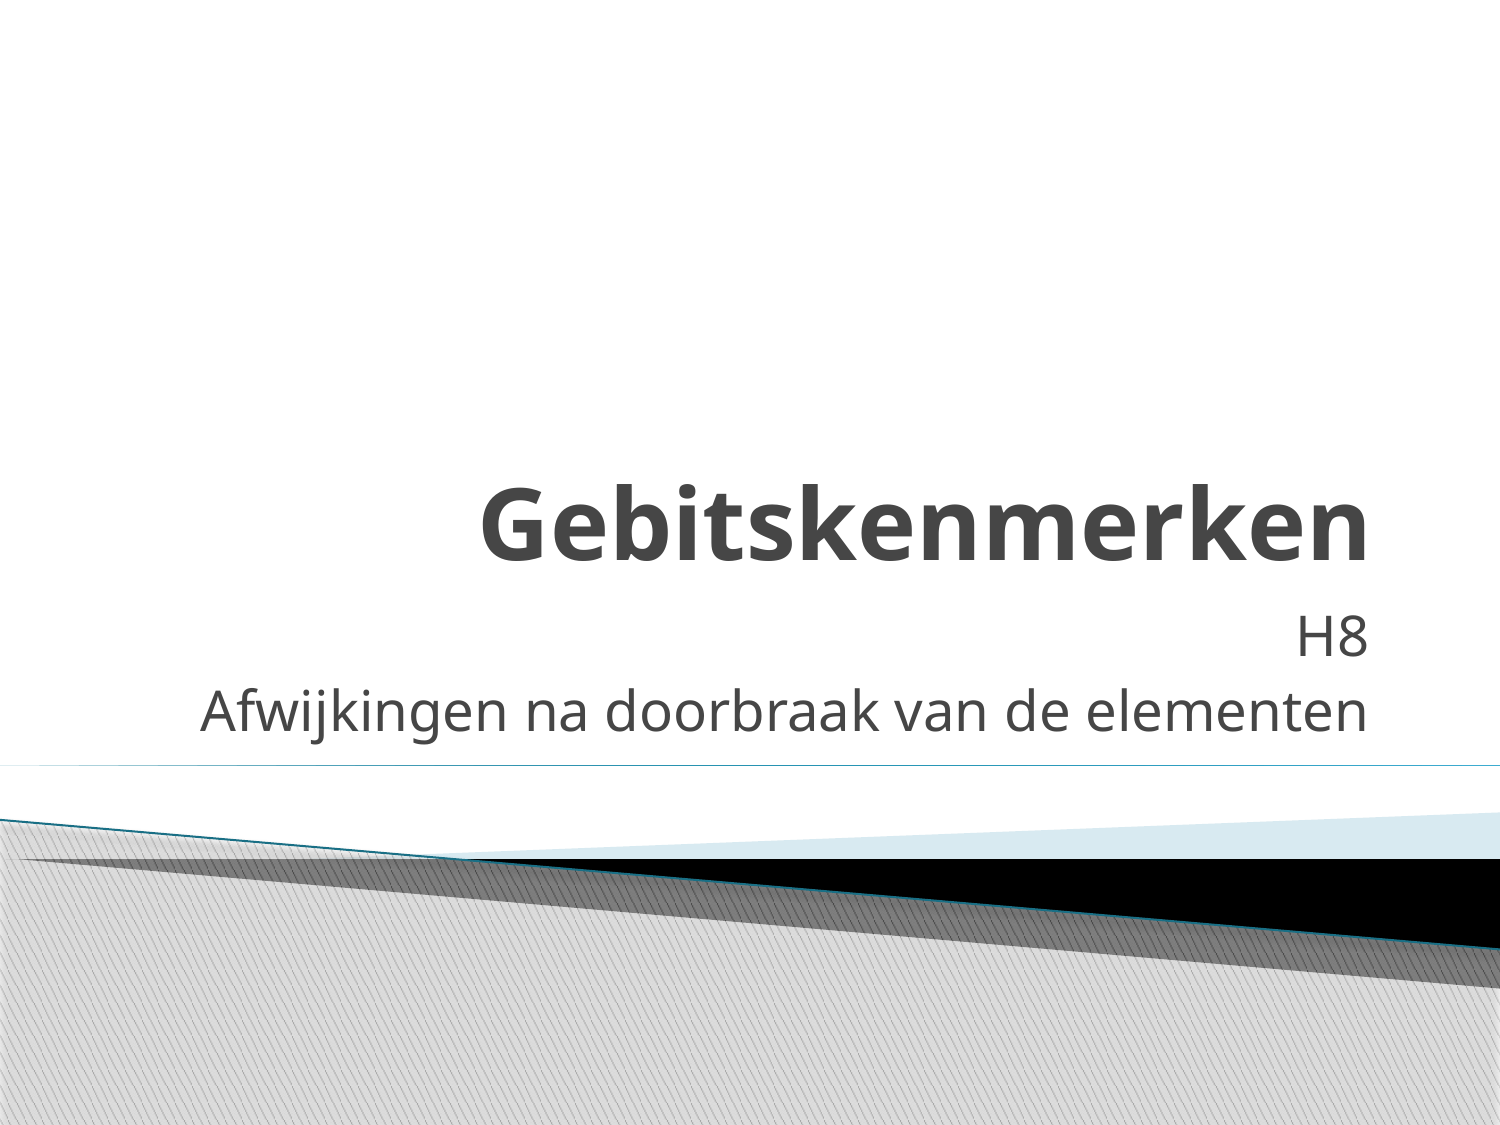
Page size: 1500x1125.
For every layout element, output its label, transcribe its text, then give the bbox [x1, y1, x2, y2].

picture [5, 859, 1500, 989]
title Gebitskenmerken [112, 287, 1388, 588]
subtitle H8 Afwijkingen na doorbraak van de elementen [112, 592, 1388, 790]
